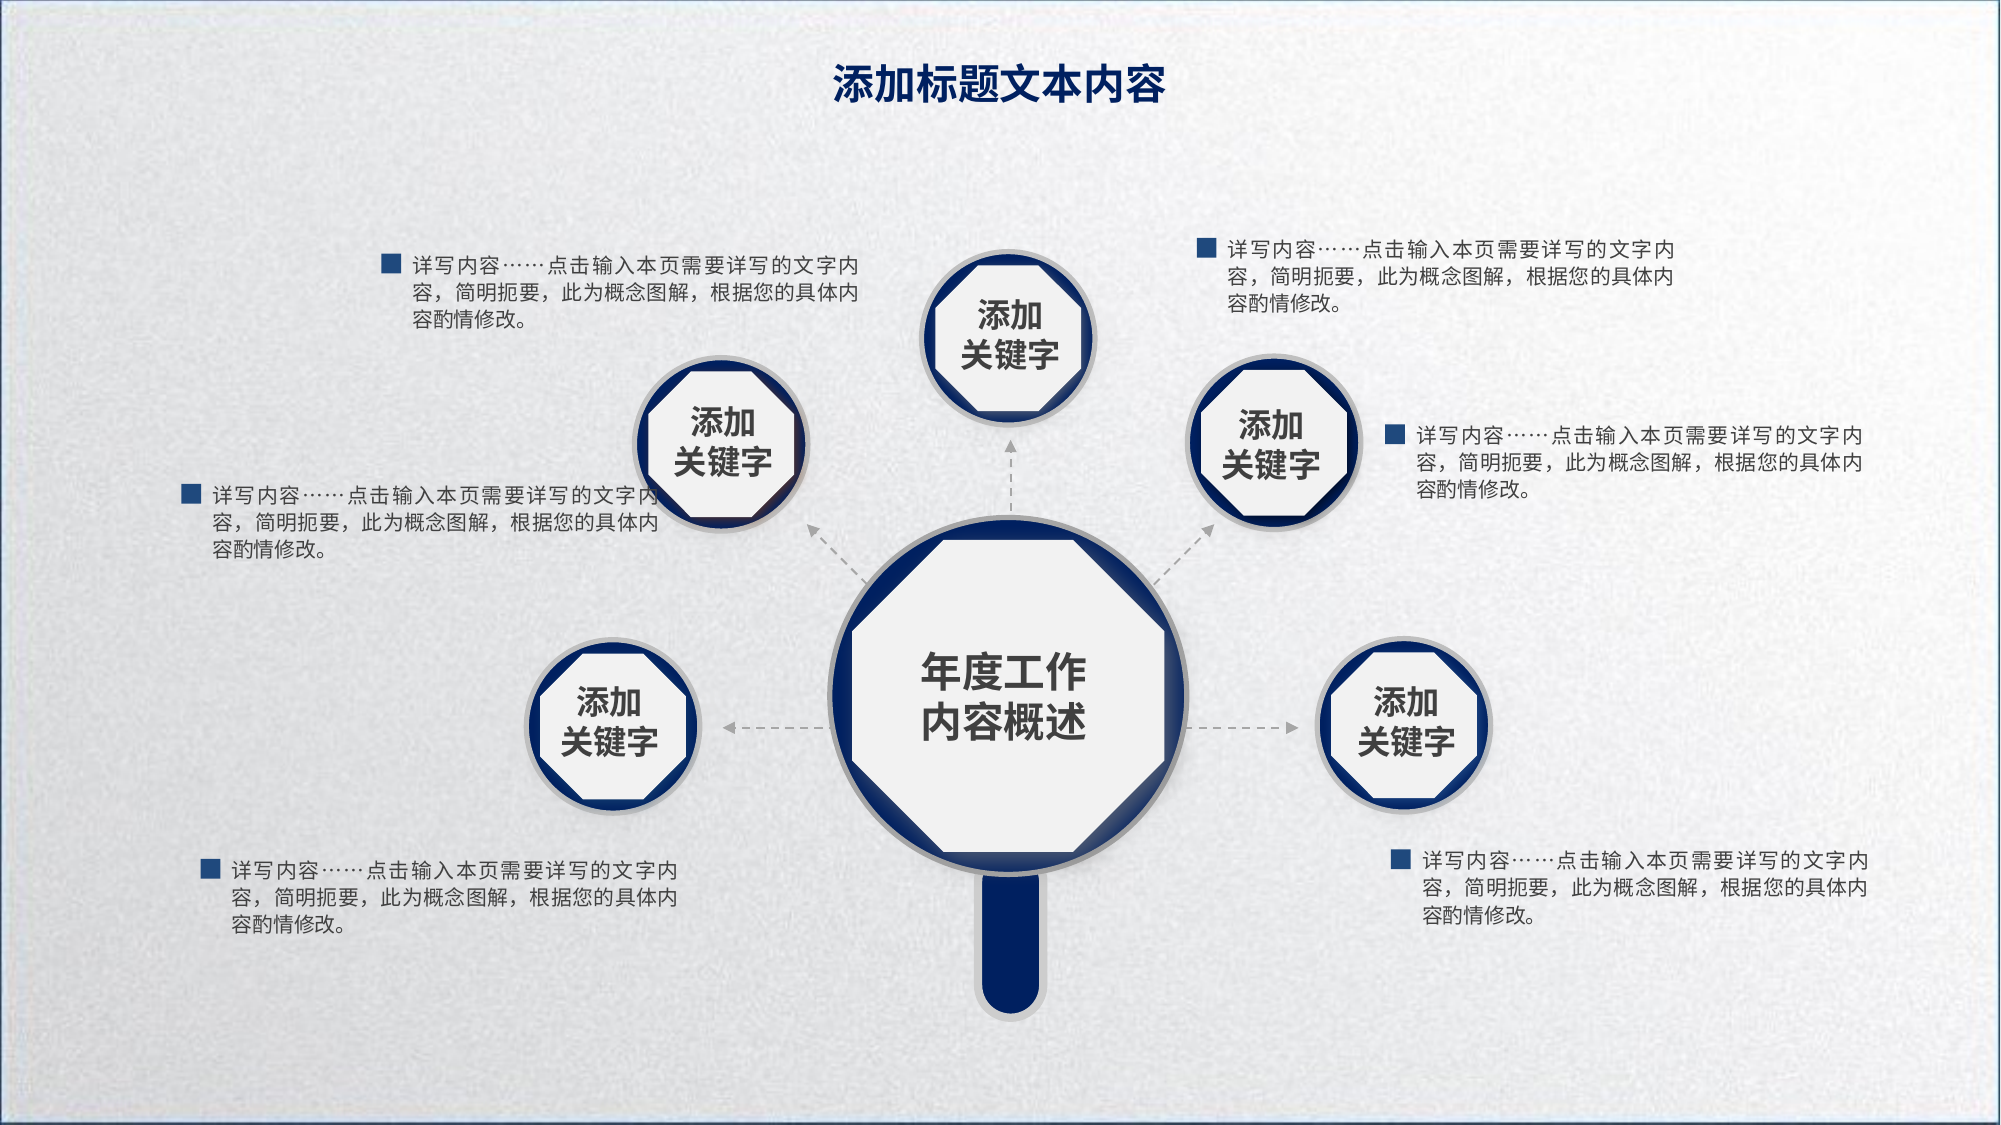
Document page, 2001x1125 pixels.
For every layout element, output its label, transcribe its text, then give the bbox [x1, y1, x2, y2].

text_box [601, 341, 842, 565]
text_box [975, 883, 1046, 1020]
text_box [381, 249, 860, 333]
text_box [888, 218, 1129, 459]
picture [0, 0, 2001, 1125]
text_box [493, 606, 734, 847]
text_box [1154, 322, 1395, 563]
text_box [1196, 234, 1675, 317]
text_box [1284, 605, 1524, 846]
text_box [1384, 420, 1864, 504]
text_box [200, 855, 679, 938]
text_box 添加标题文本内容 [710, 52, 1289, 114]
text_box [829, 517, 1187, 875]
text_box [181, 480, 660, 563]
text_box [1390, 845, 1870, 929]
